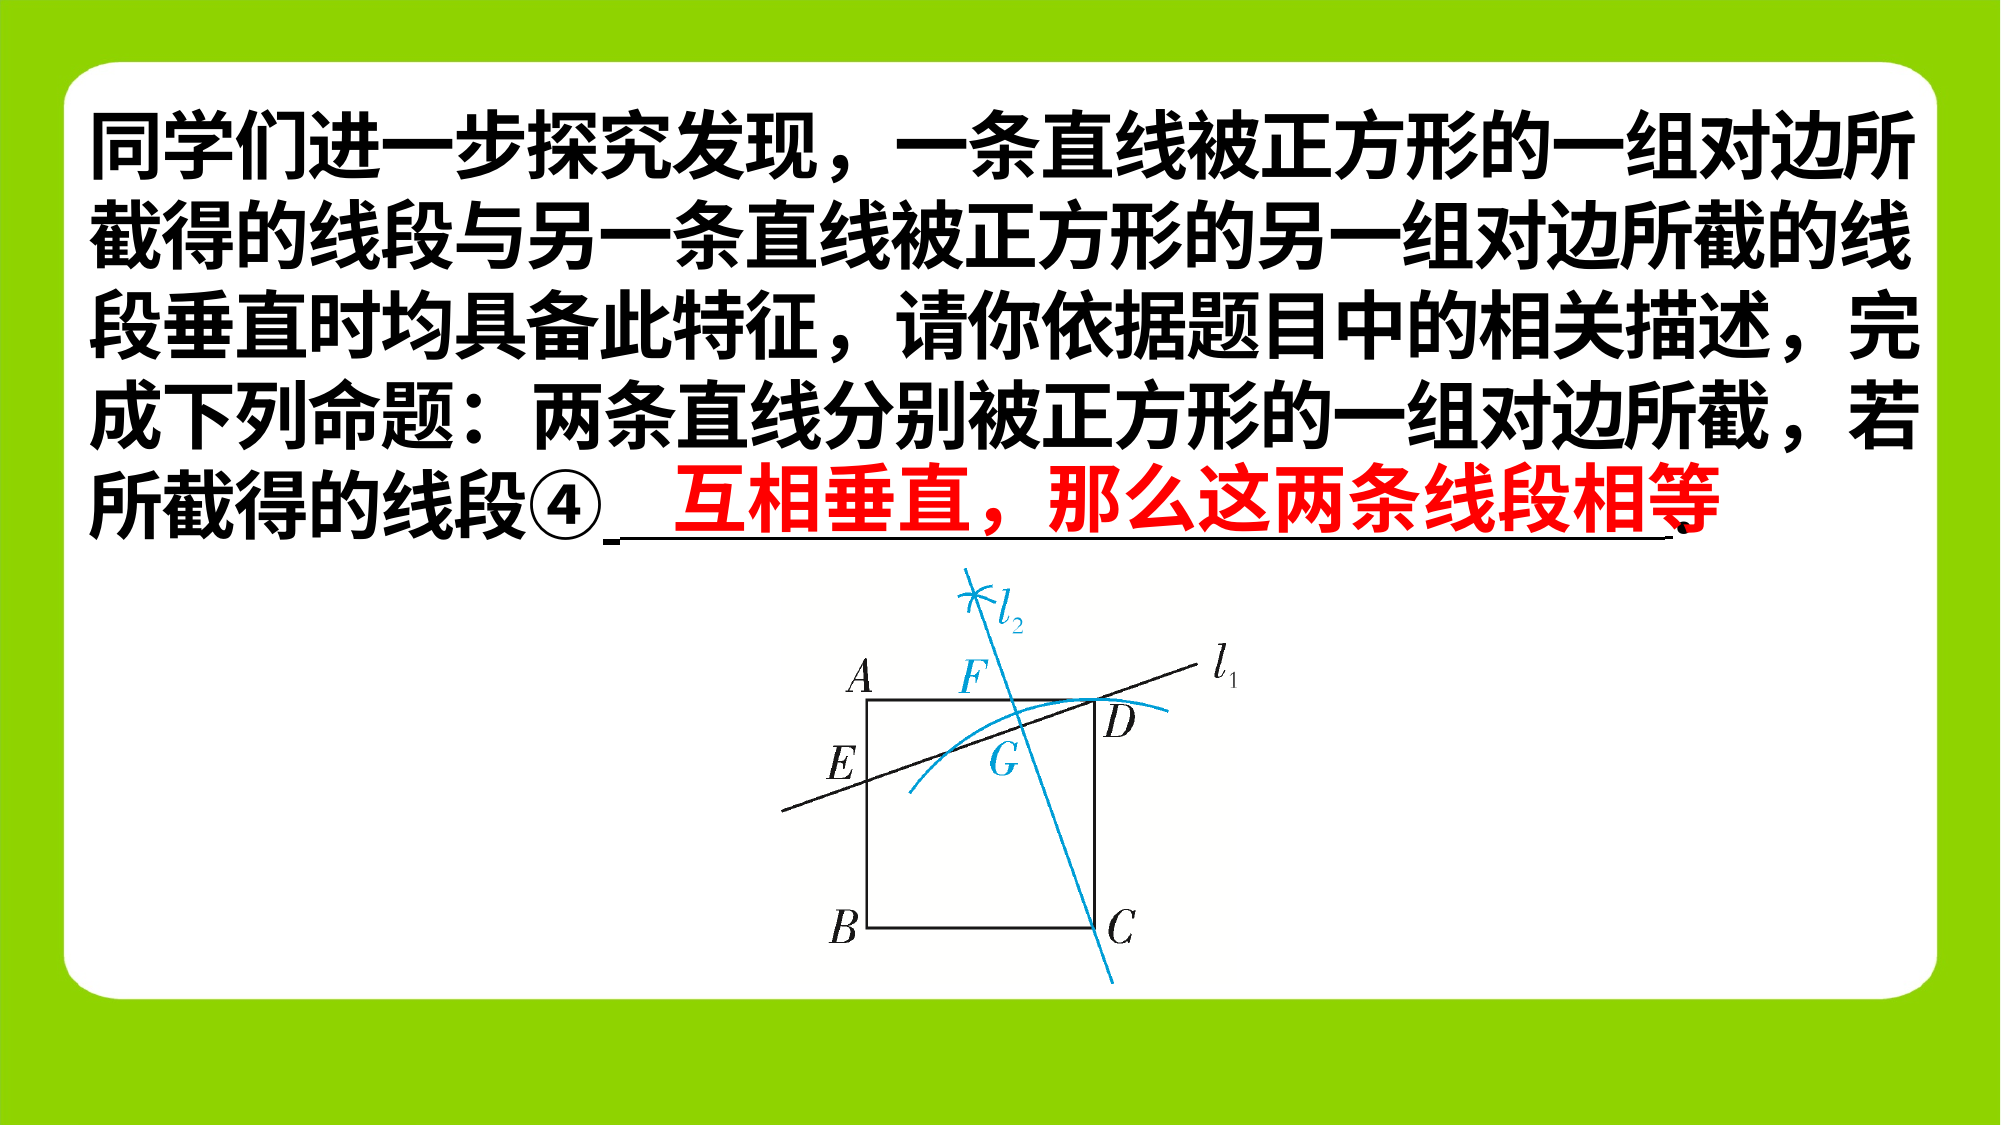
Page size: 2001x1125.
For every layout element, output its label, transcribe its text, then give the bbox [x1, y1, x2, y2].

picture [0, 0, 2001, 1125]
text_box 互相垂直，那么这两条线段相等 [657, 444, 1816, 550]
text_box 同学们进一步探究发现，一条直线被正方形的一组对边所截得的线段与另一条直线被正方形的另一组对边所截的线段垂直时均具备此特征，请你依据题目中的相关描述，完成下列命题：两条直线分别被正方形的一组对边所截，若所截得的线段④ ⁠. [88, 98, 1957, 644]
